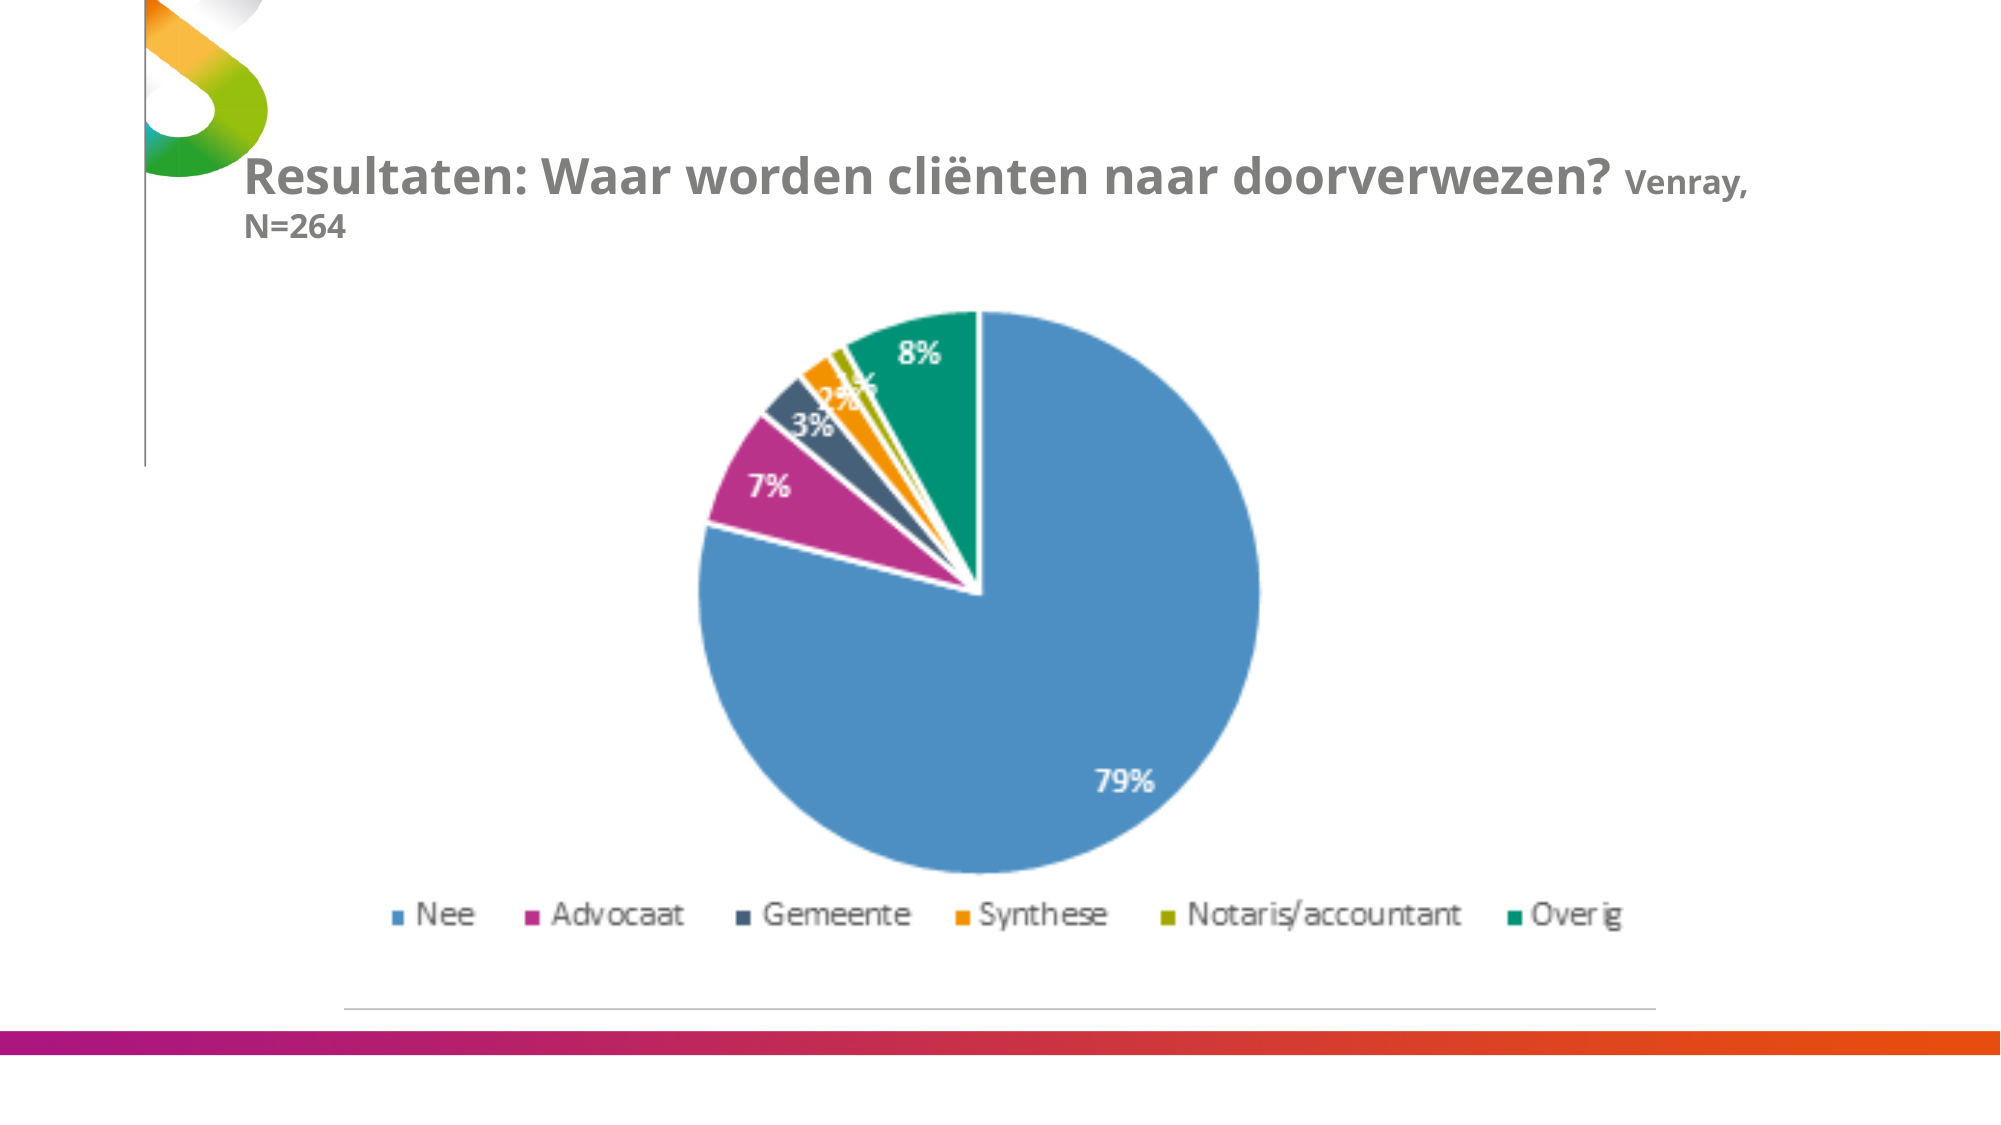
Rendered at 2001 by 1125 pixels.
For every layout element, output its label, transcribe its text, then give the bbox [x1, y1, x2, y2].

picture [0, 0, 2001, 1125]
list Resultaten: Waar worden cliënten naar doorverwezen? Venray, N=264 [228, 137, 1772, 209]
